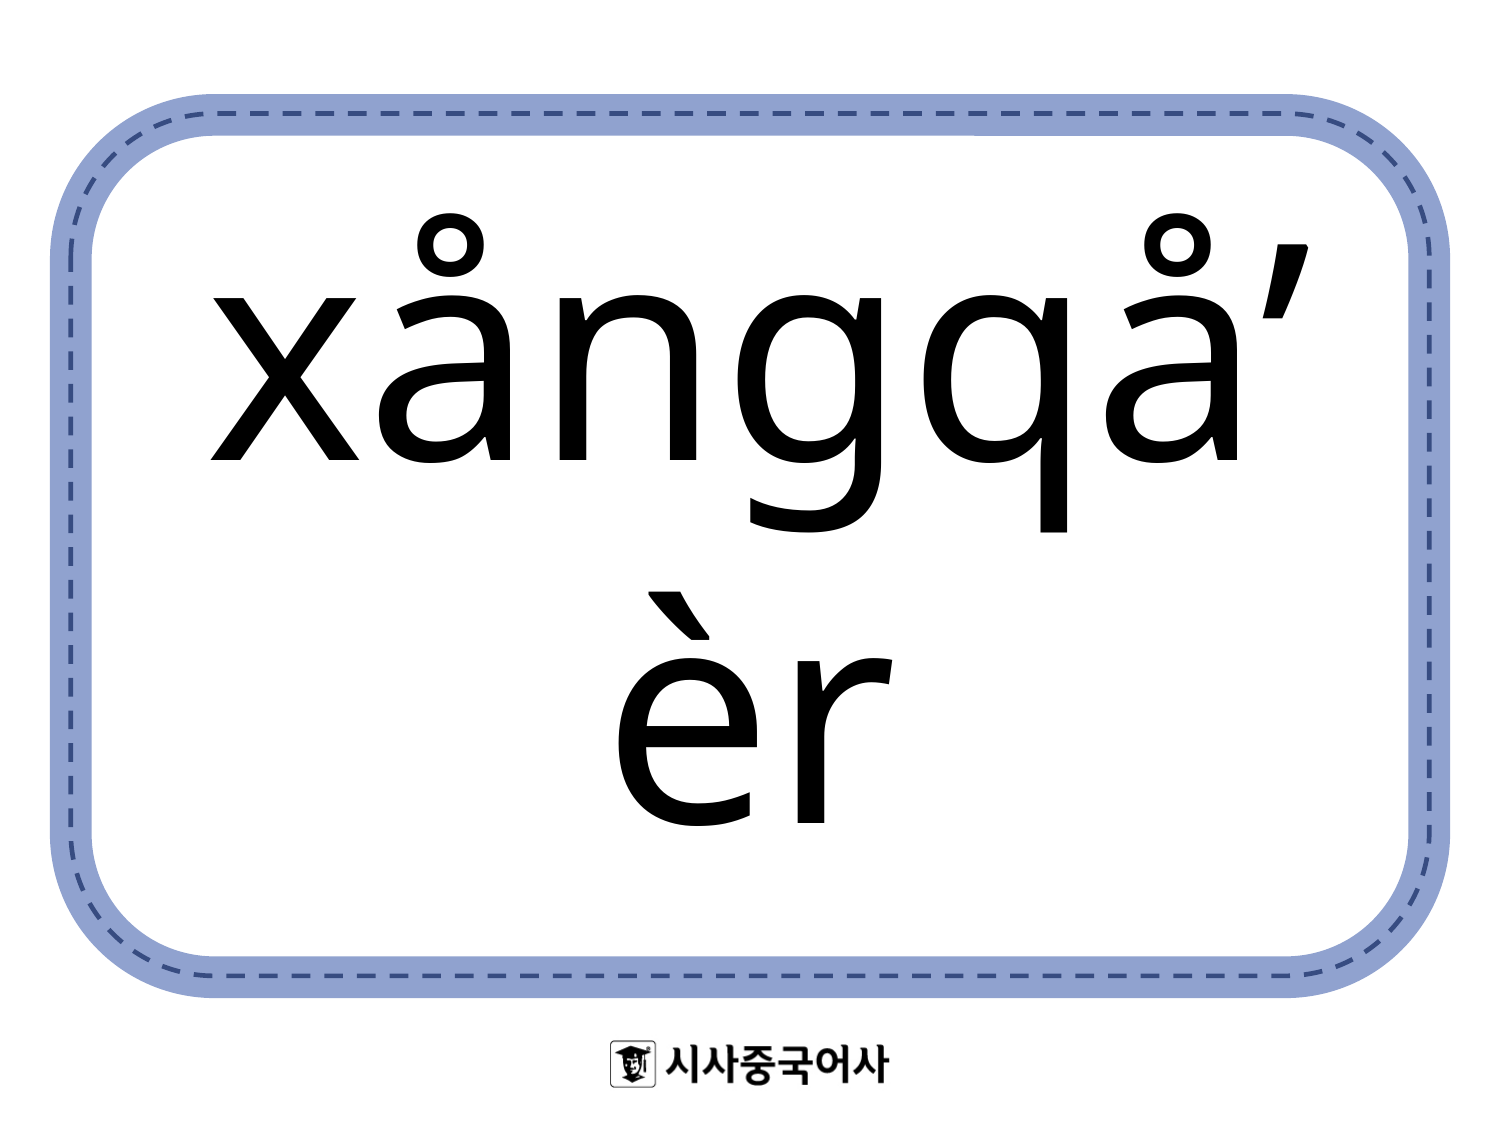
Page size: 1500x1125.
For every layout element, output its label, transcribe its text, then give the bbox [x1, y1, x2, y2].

picture [602, 1034, 898, 1094]
text_box xångqå’èr [145, 189, 1354, 853]
